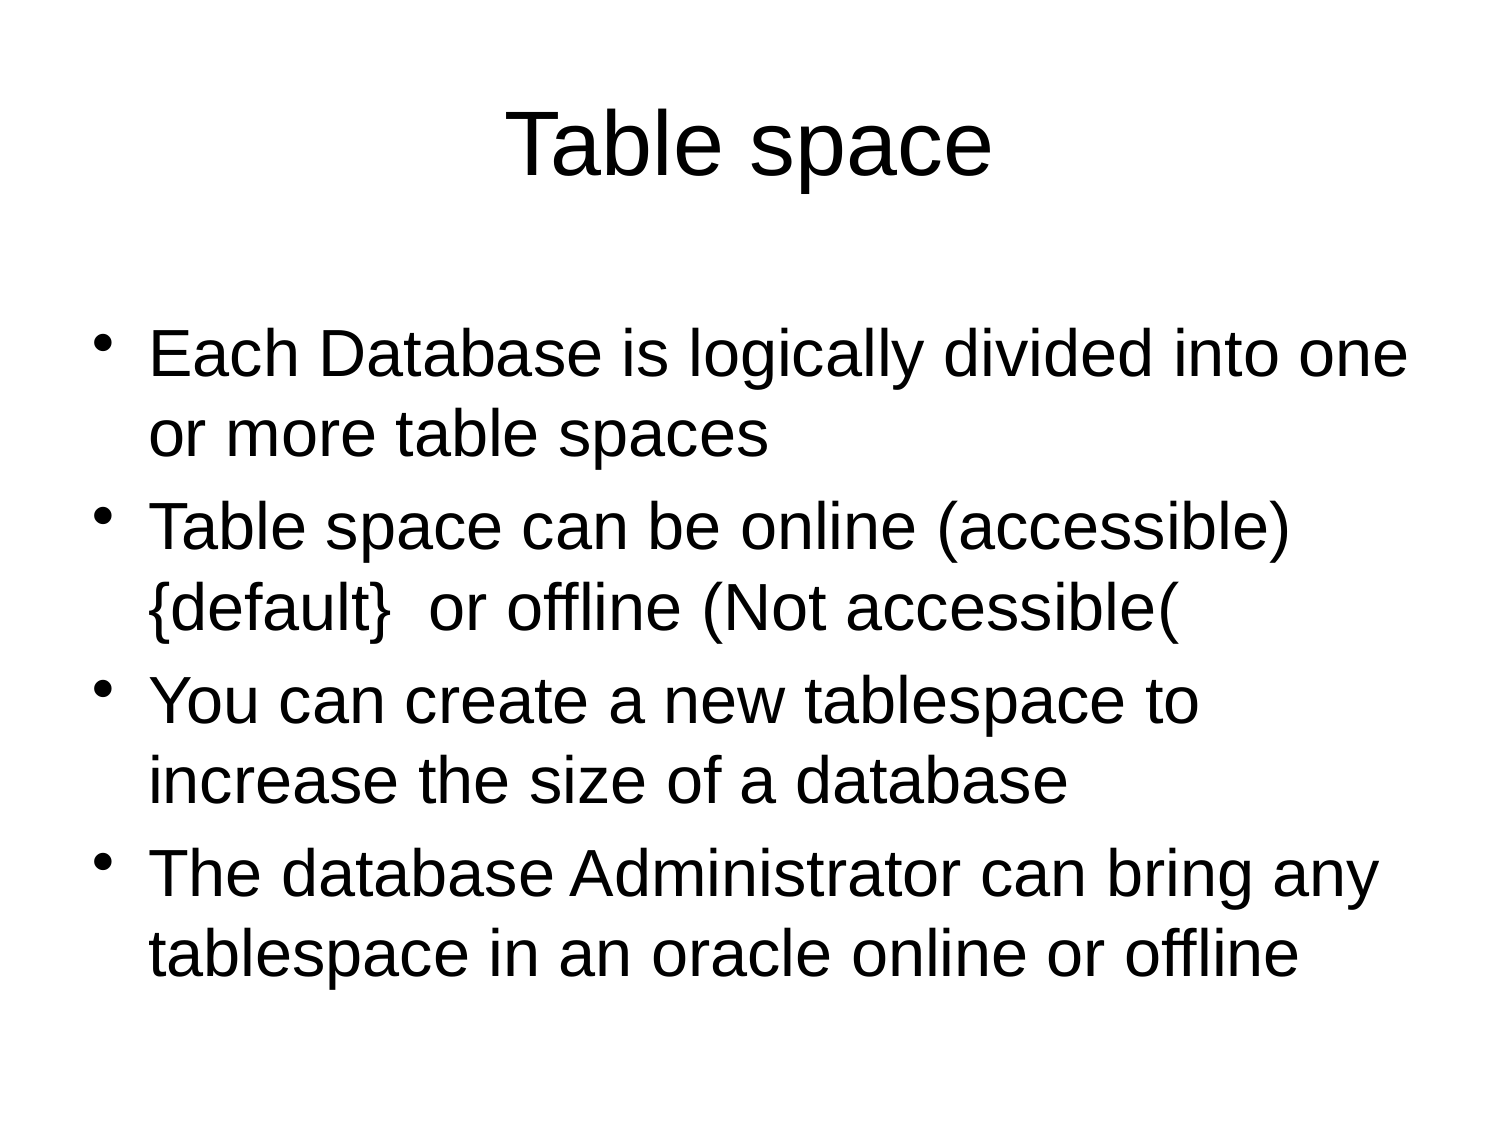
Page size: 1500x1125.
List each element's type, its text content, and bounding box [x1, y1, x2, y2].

title Table space [74, 44, 1426, 233]
list Each Database is logically divided into one or more table spaces Table space can be online (accessible) {default} or offline (Not accessible( You can create a new tablespace to increase the size of a database The database Administrator can bring any tablespace in an oracle online or offline [76, 302, 1428, 1046]
